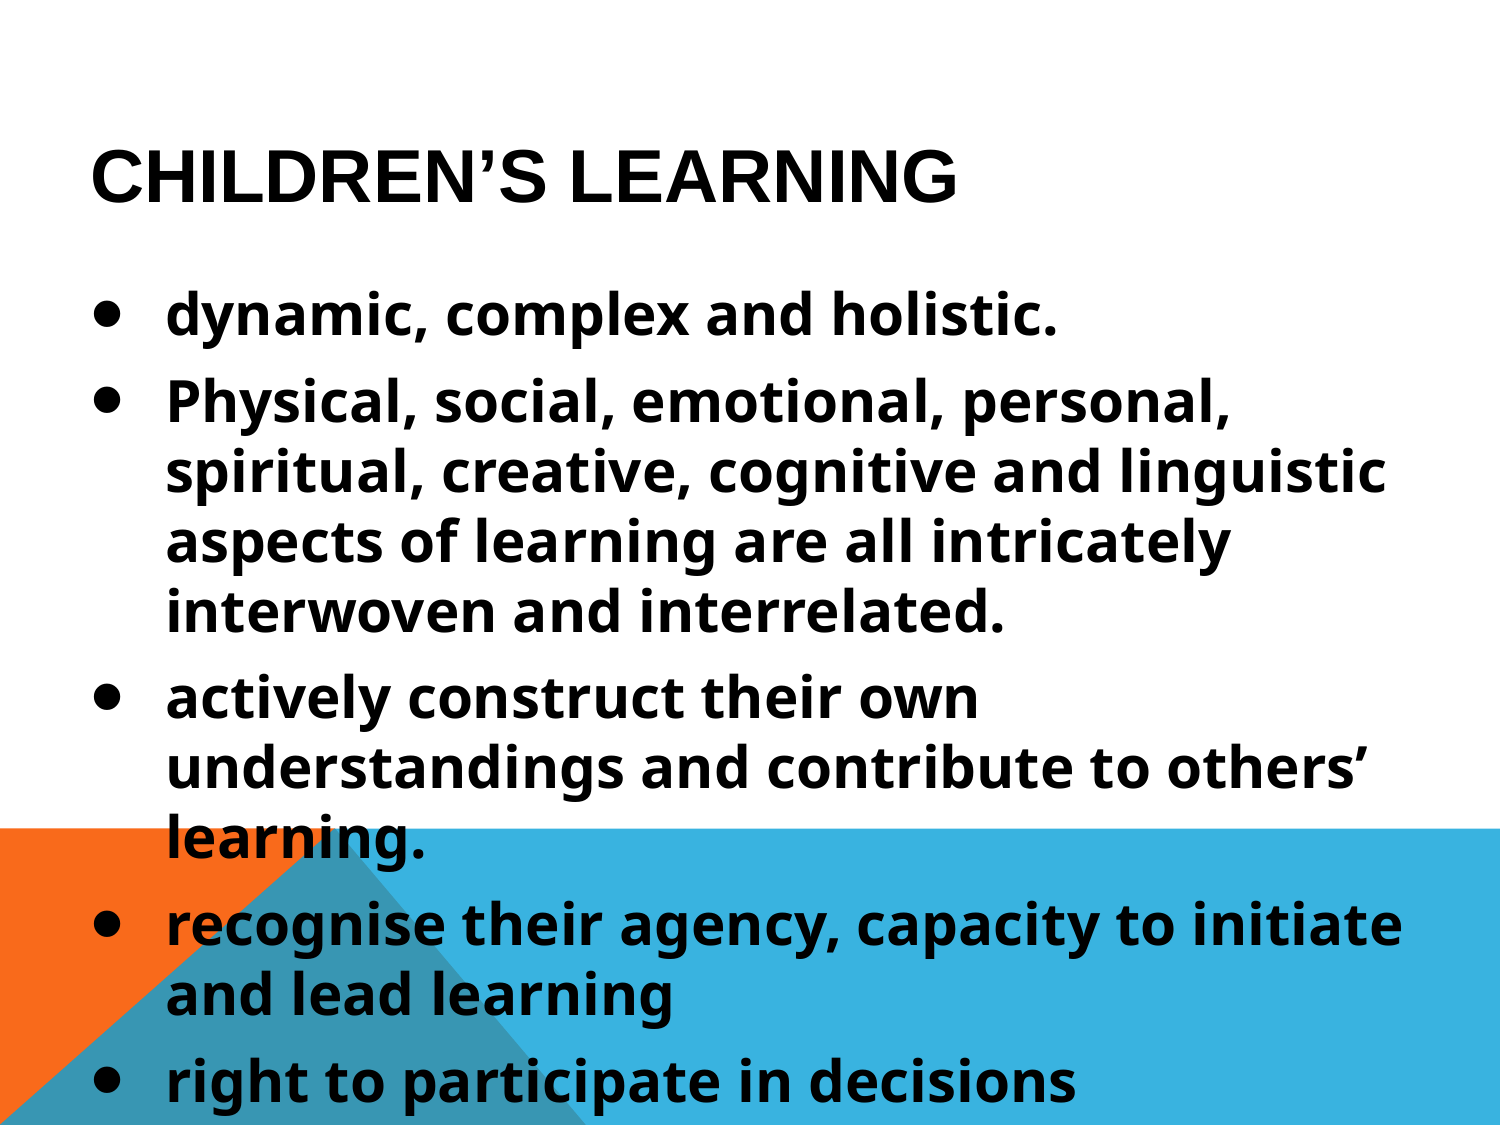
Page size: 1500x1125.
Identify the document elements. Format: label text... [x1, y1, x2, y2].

title CHILDREN’S LEARNING [75, 14, 1425, 233]
list dynamic, complex and holistic. Physical, social, emotional, personal, spiritual, creative, cognitive and linguistic aspects of learning are all intricately interwoven and interrelated. actively construct their own understandings and contribute to others’ learning. recognise their agency, capacity to initiate and lead learning right to participate in decisions [75, 262, 1425, 1125]
